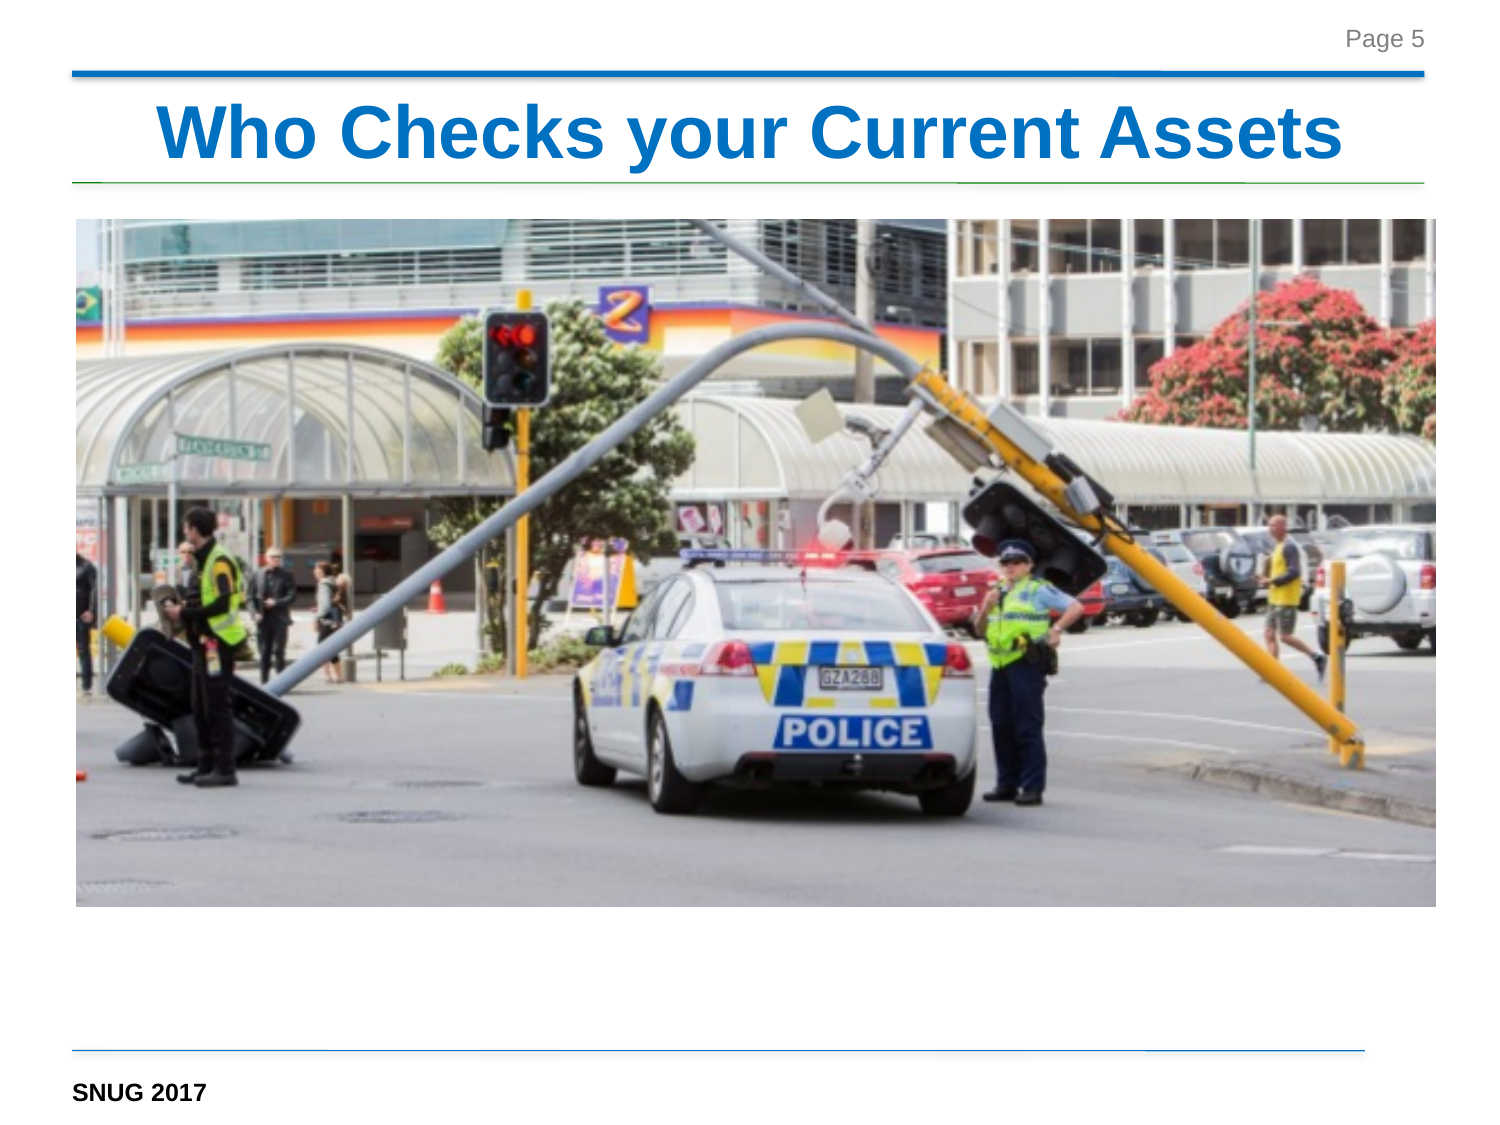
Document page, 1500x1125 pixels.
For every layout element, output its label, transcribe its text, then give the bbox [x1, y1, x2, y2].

picture [76, 219, 1436, 908]
title Who Checks your Current Assets [76, 85, 1425, 173]
